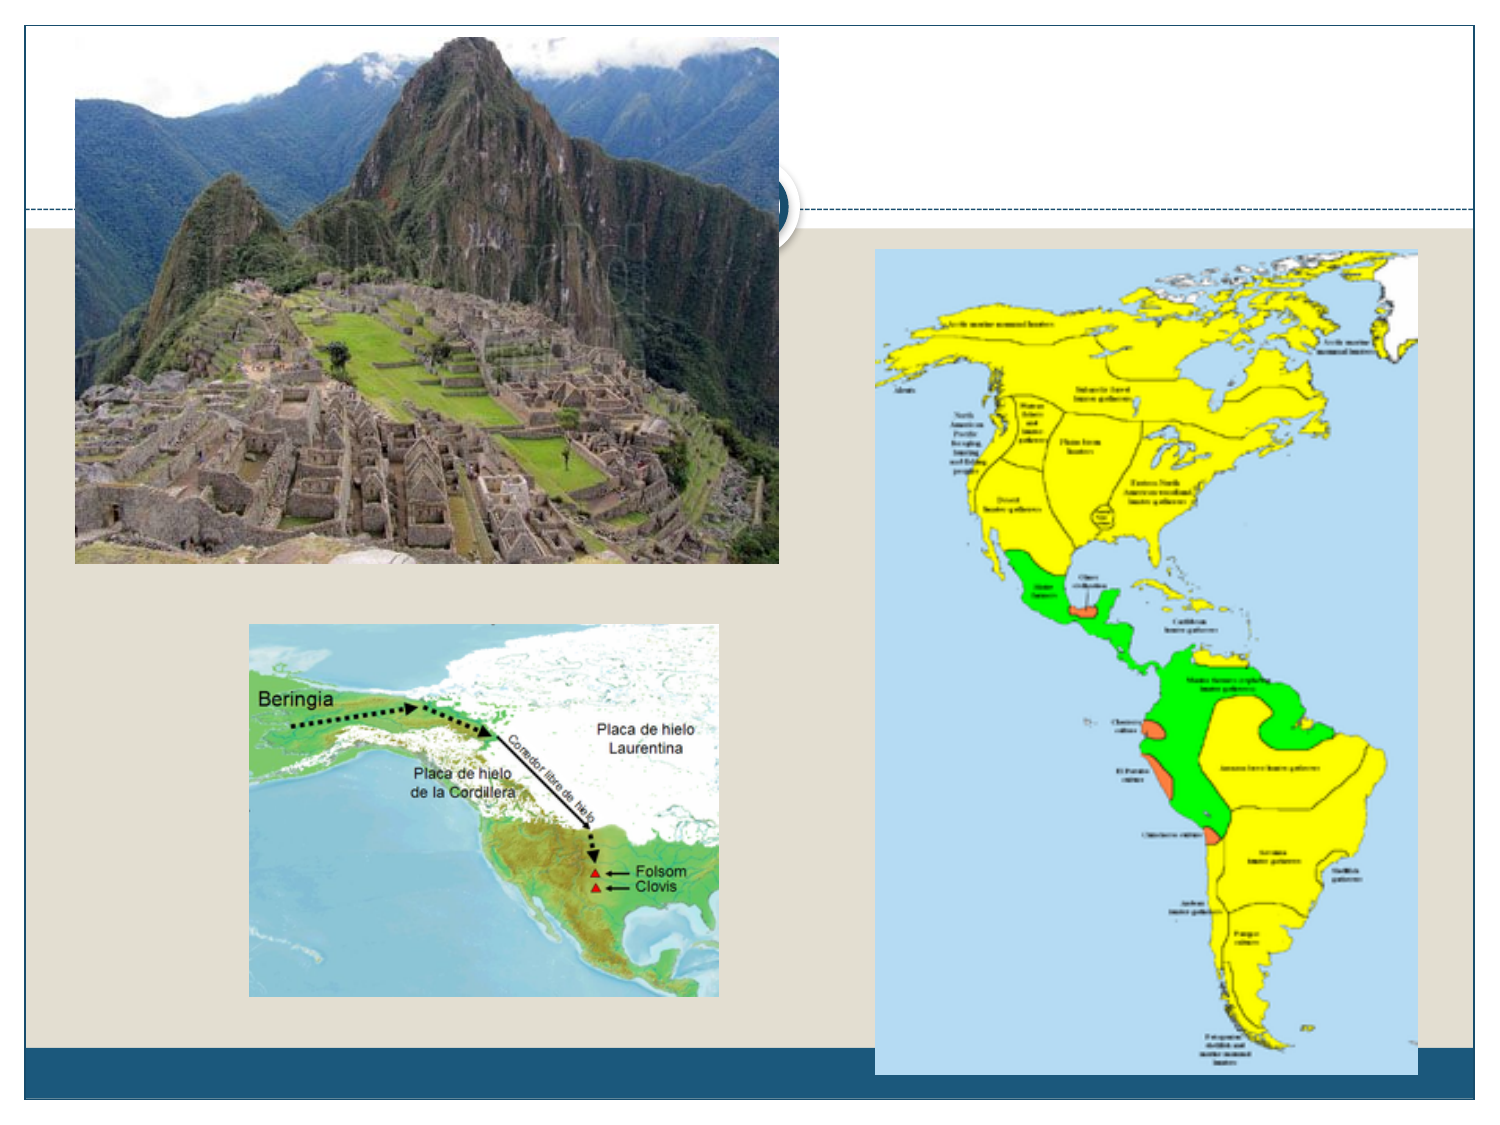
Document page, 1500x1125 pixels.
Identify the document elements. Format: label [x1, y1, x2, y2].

picture [74, 37, 779, 565]
list [874, 249, 1418, 1076]
picture [249, 624, 719, 998]
